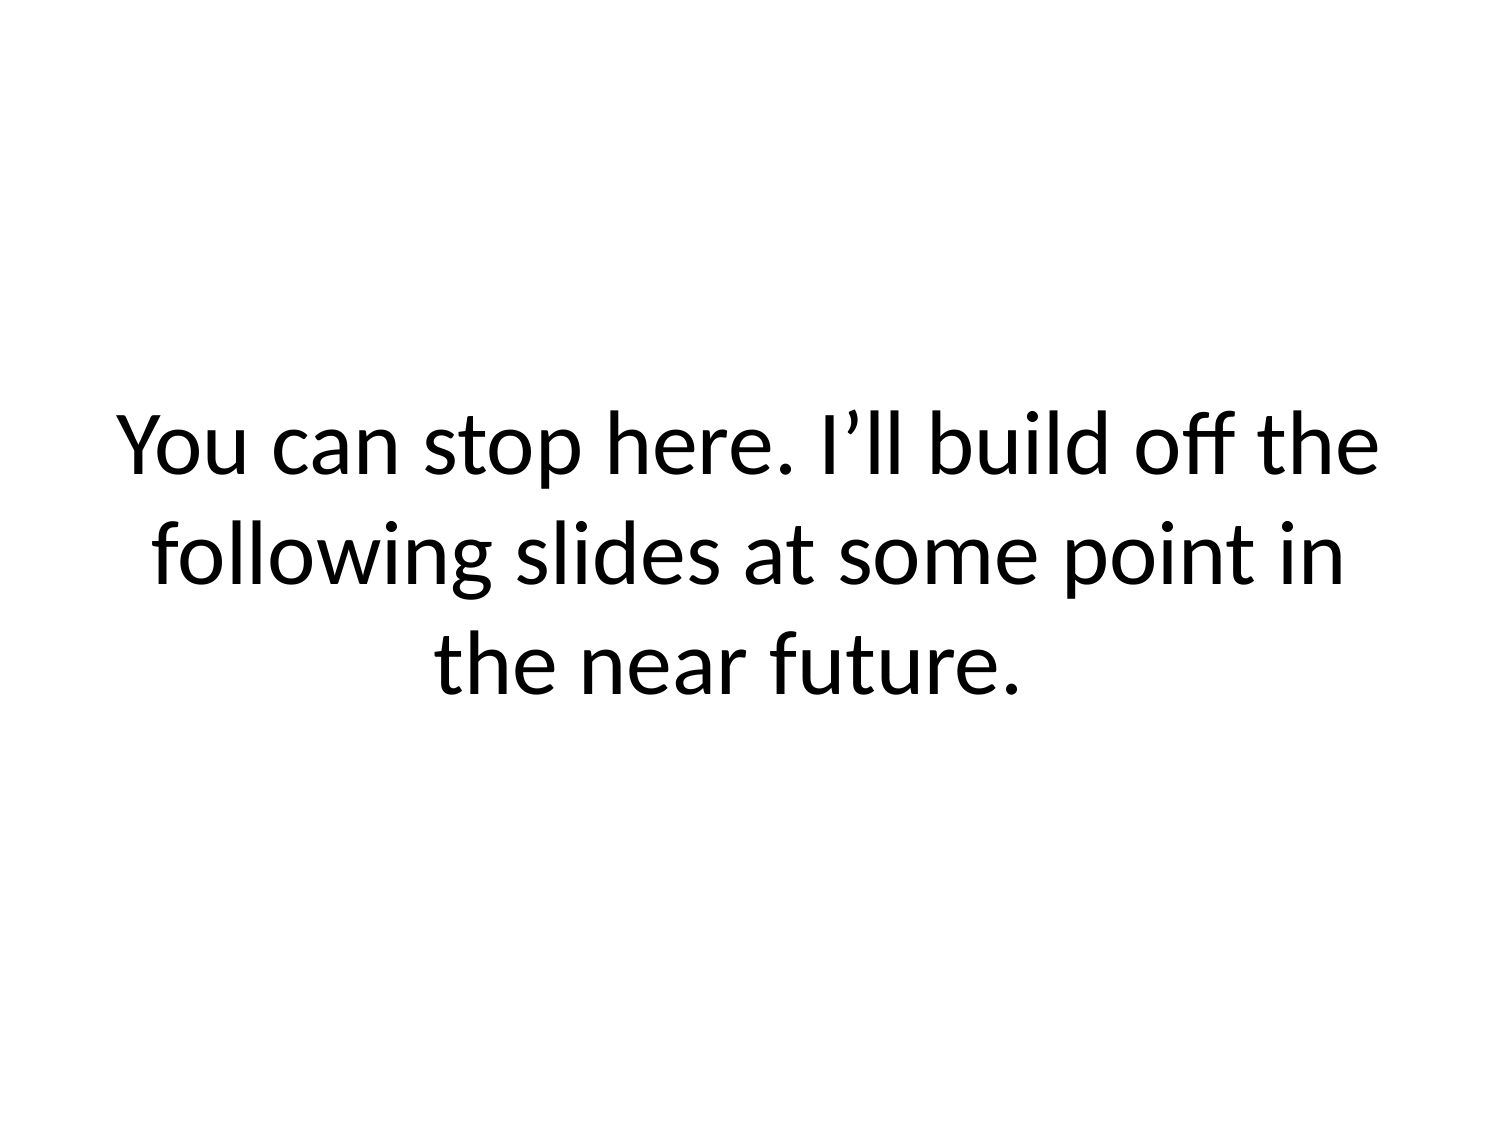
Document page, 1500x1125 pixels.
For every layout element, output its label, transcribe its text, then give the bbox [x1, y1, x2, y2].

title You can stop here. I’ll build off the following slides at some point in the near future. [74, 44, 1426, 1051]
